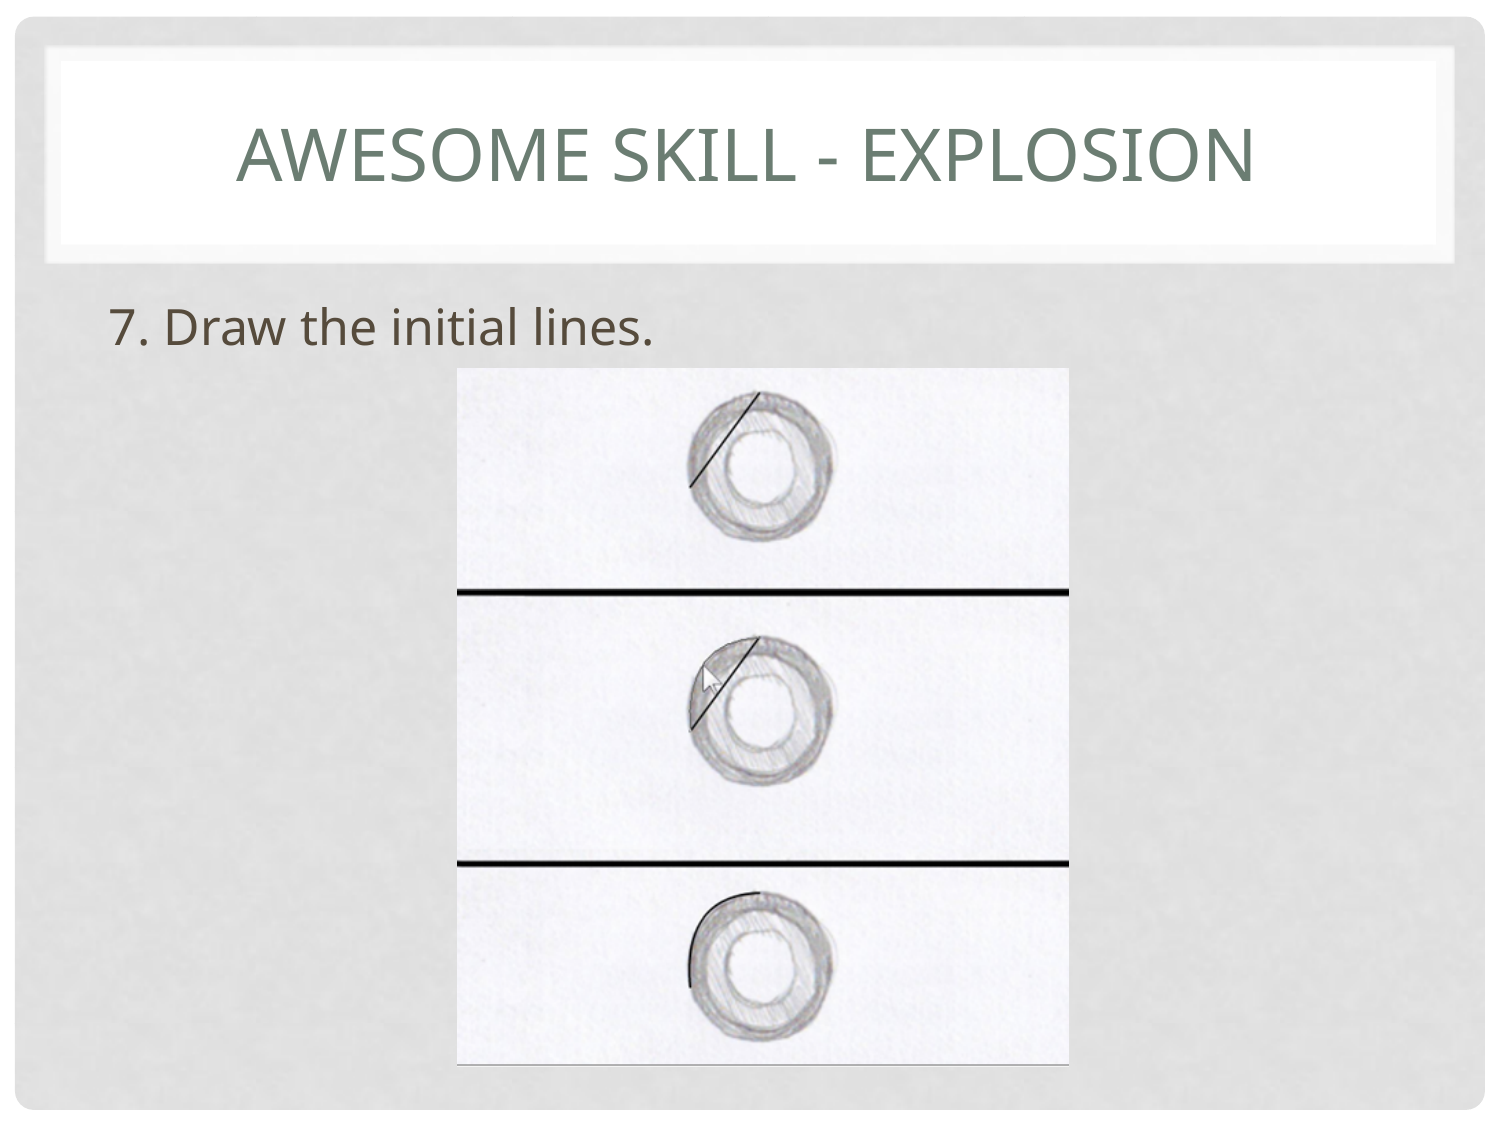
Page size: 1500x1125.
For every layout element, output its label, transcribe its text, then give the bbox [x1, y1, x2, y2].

title Awesome skill - Explosion [69, 66, 1425, 238]
list 7. Draw the initial lines. [75, 287, 1425, 1005]
picture [456, 367, 1070, 1067]
